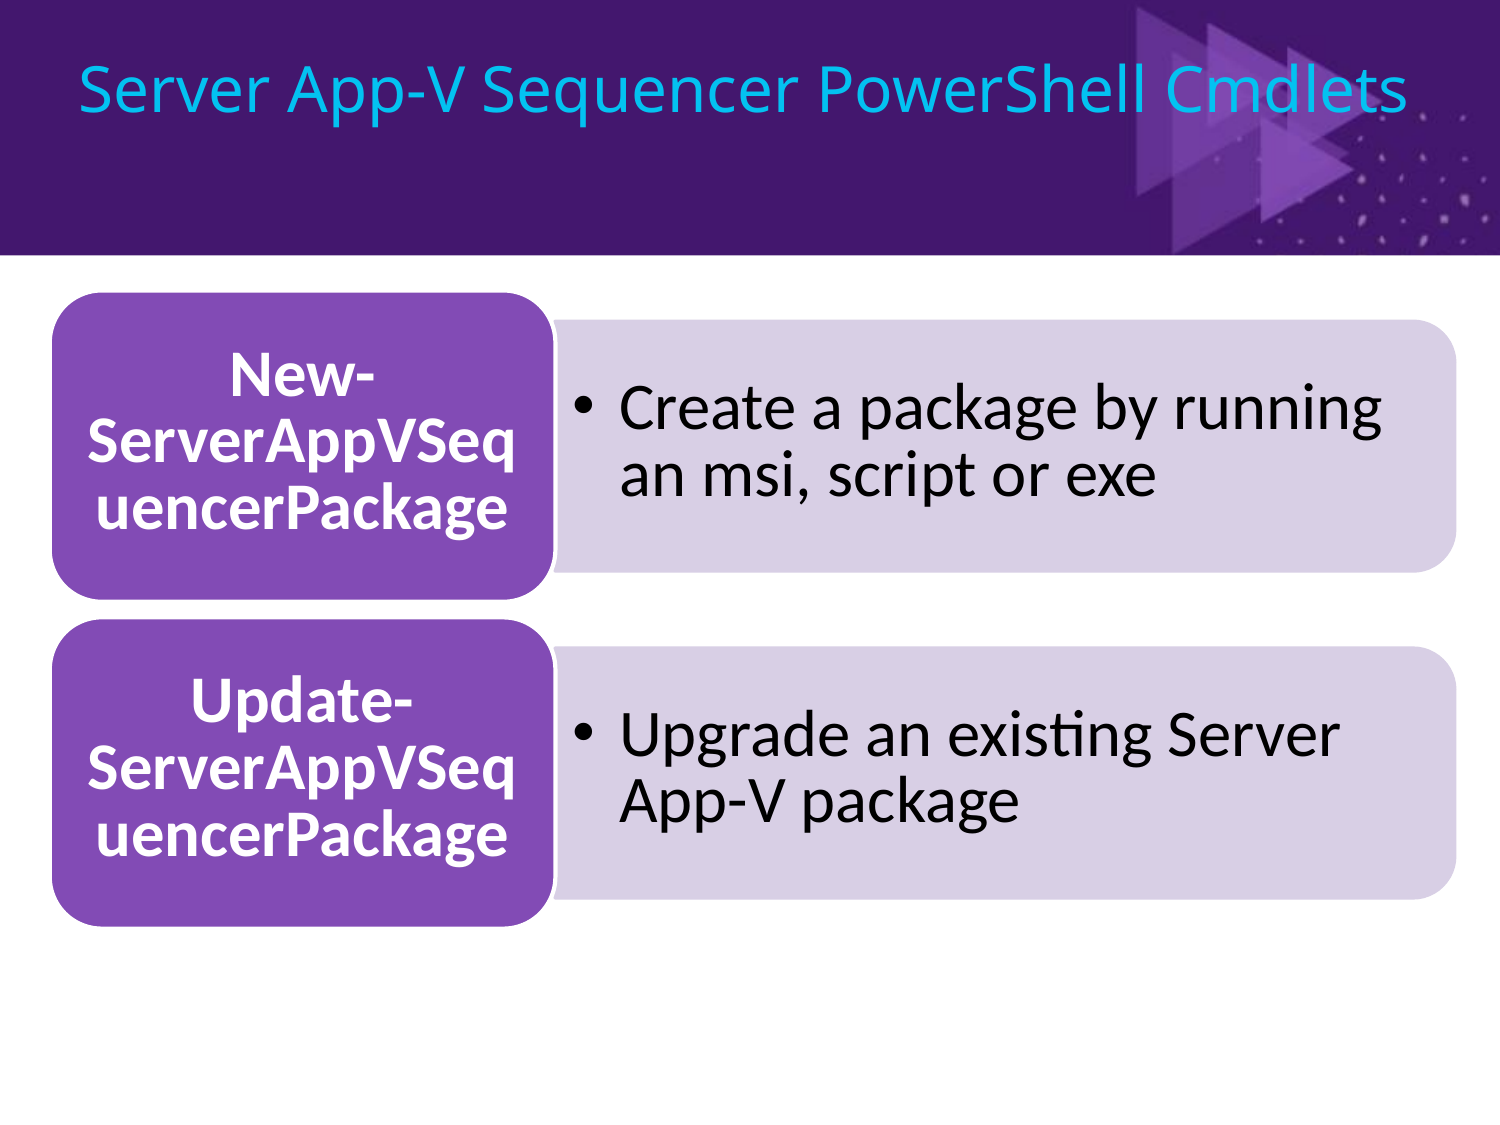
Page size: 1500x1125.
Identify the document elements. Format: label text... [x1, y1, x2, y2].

title Server App-V Sequencer PowerShell Cmdlets [63, 37, 1436, 138]
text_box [49, 290, 1455, 929]
picture [0, 0, 1500, 255]
